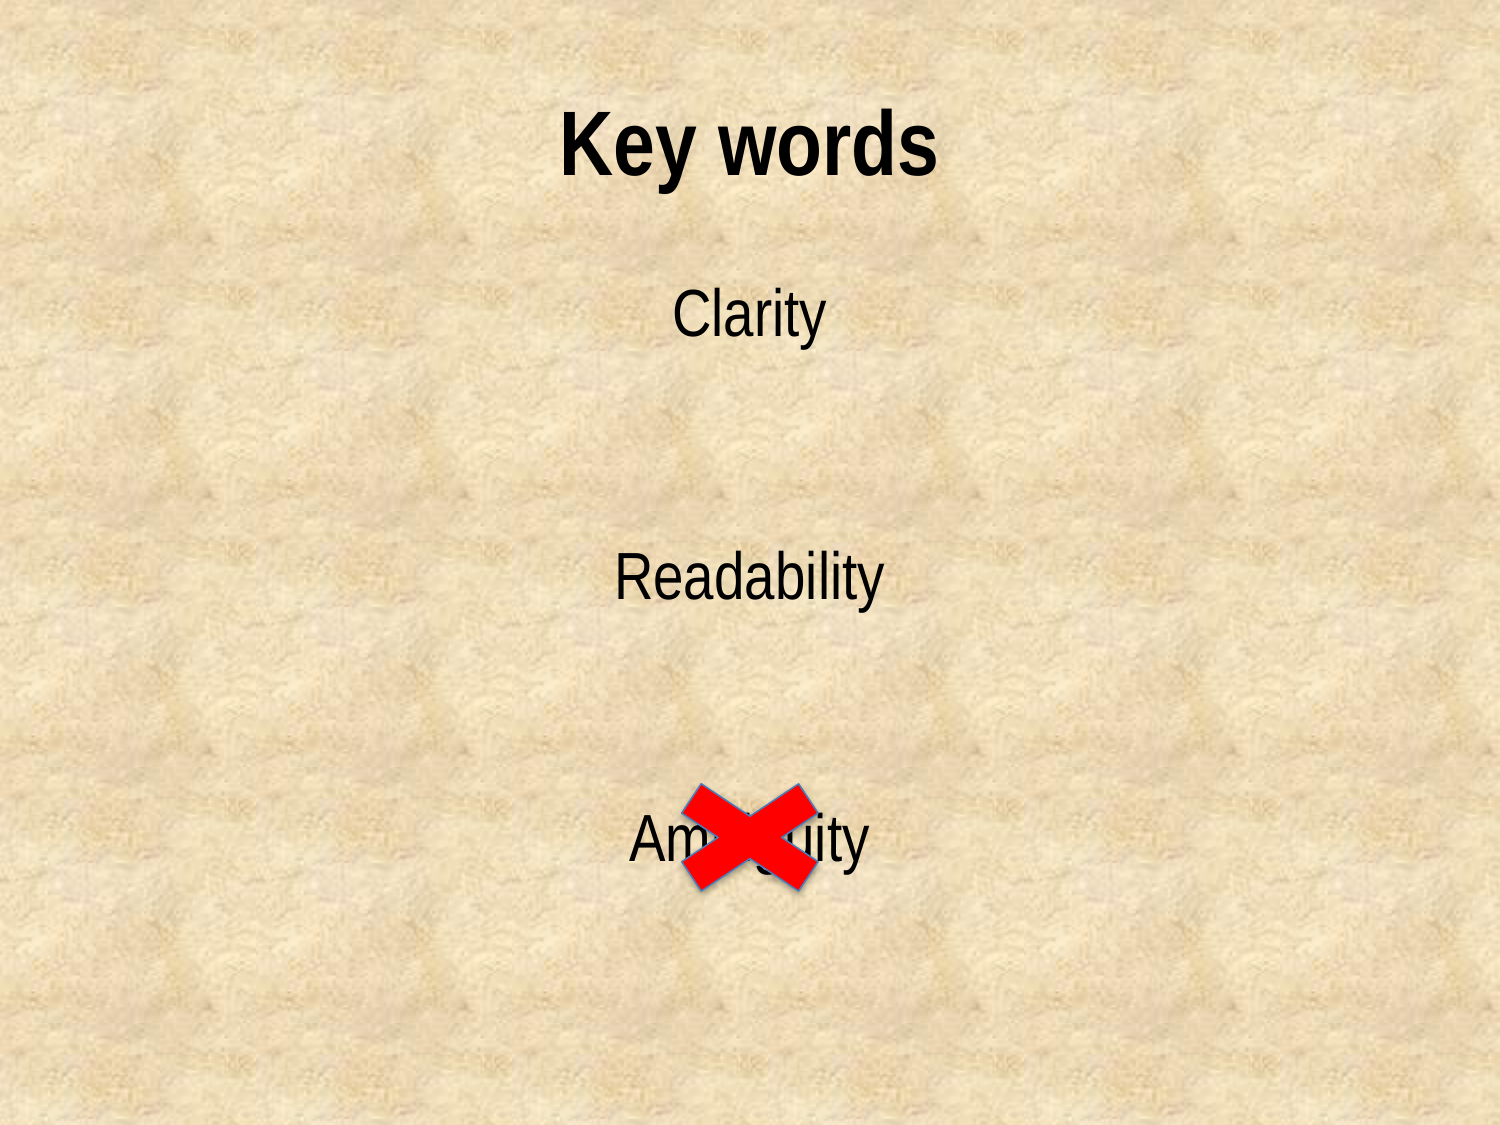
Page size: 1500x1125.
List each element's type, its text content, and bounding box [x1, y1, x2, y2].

list Clarity [75, 262, 1425, 375]
text_box [681, 783, 819, 892]
title Key words [75, 45, 1425, 233]
text_box Readability [74, 525, 1425, 638]
text_box Ambiguity [74, 787, 1425, 900]
picture [0, 0, 1500, 1125]
